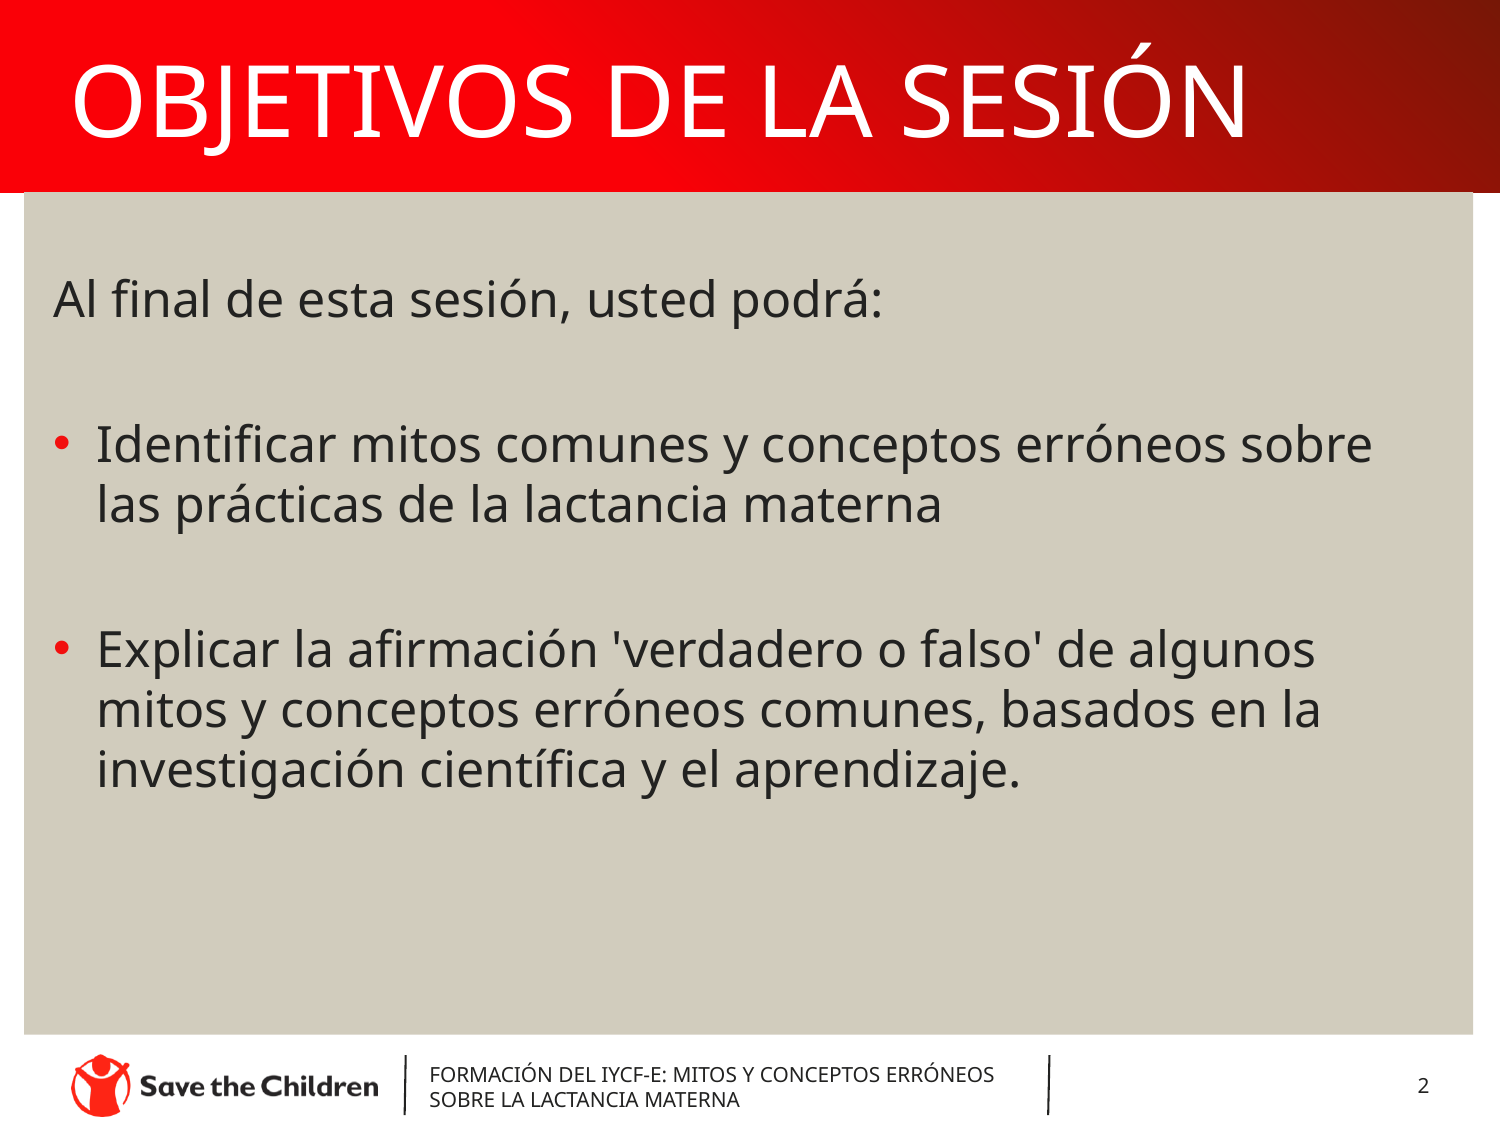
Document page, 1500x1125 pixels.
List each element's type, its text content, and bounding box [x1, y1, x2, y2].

slide_number ‹#› [1317, 1056, 1445, 1117]
picture [71, 1054, 378, 1117]
title OBJETIVOS DE LA SESIÓN [69, 33, 1429, 163]
footer FORMACIÓN DEL IYCF-E: MITOS Y CONCEPTOS ERRÓNEOS SOBRE LA LACTANCIA MATERNA [414, 1056, 1069, 1117]
list Al final de esta sesión, usted podrá: Identificar mitos comunes y conceptos erróneos sobre las prácticas de la lactancia materna Explicar la afirmación 'verdadero o falso' de algunos mitos y conceptos erróneos comunes, basados en la investigación científica y el aprendizaje. [53, 267, 1411, 1014]
